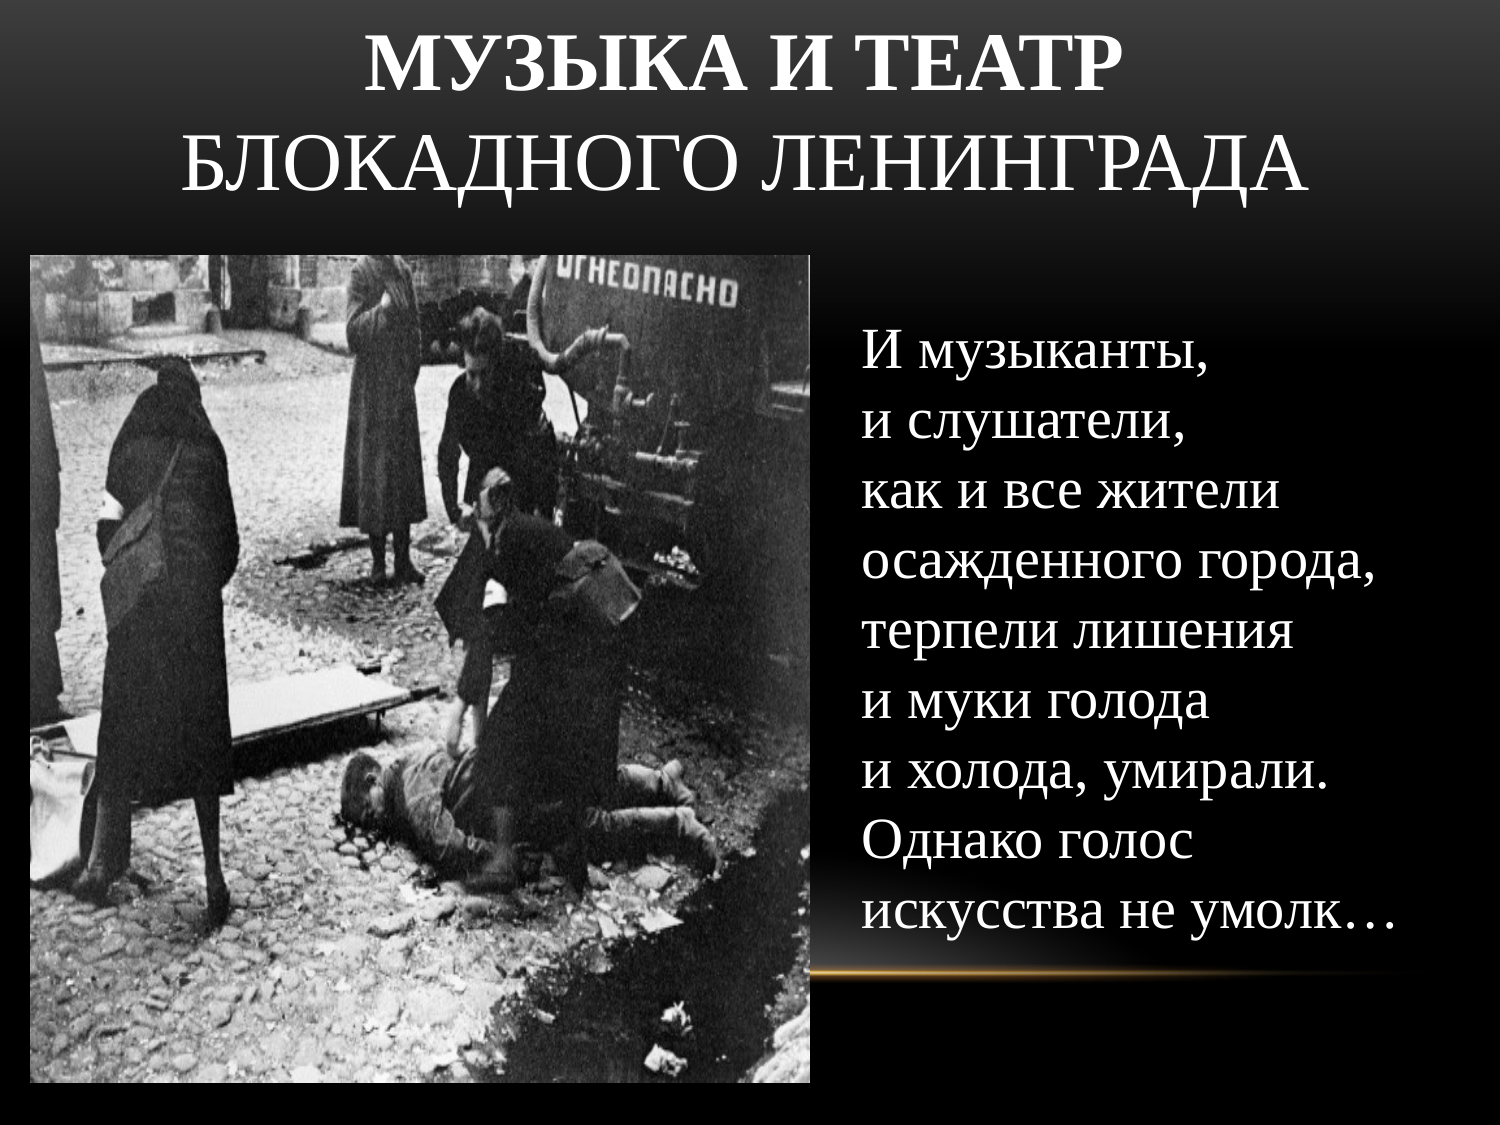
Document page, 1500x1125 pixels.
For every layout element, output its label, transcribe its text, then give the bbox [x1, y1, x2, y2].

text_box МУЗЫКА И ТЕАТР БЛОКАДНОГО ЛЕНИНГРАДА [58, 0, 1432, 215]
picture [0, 0, 1500, 1125]
text_box И музыканты, и слушатели, как и все жители осажденного города, терпели лишения и муки голода и холода, умирали. Однако голос искусства не умолк… [847, 302, 1450, 948]
